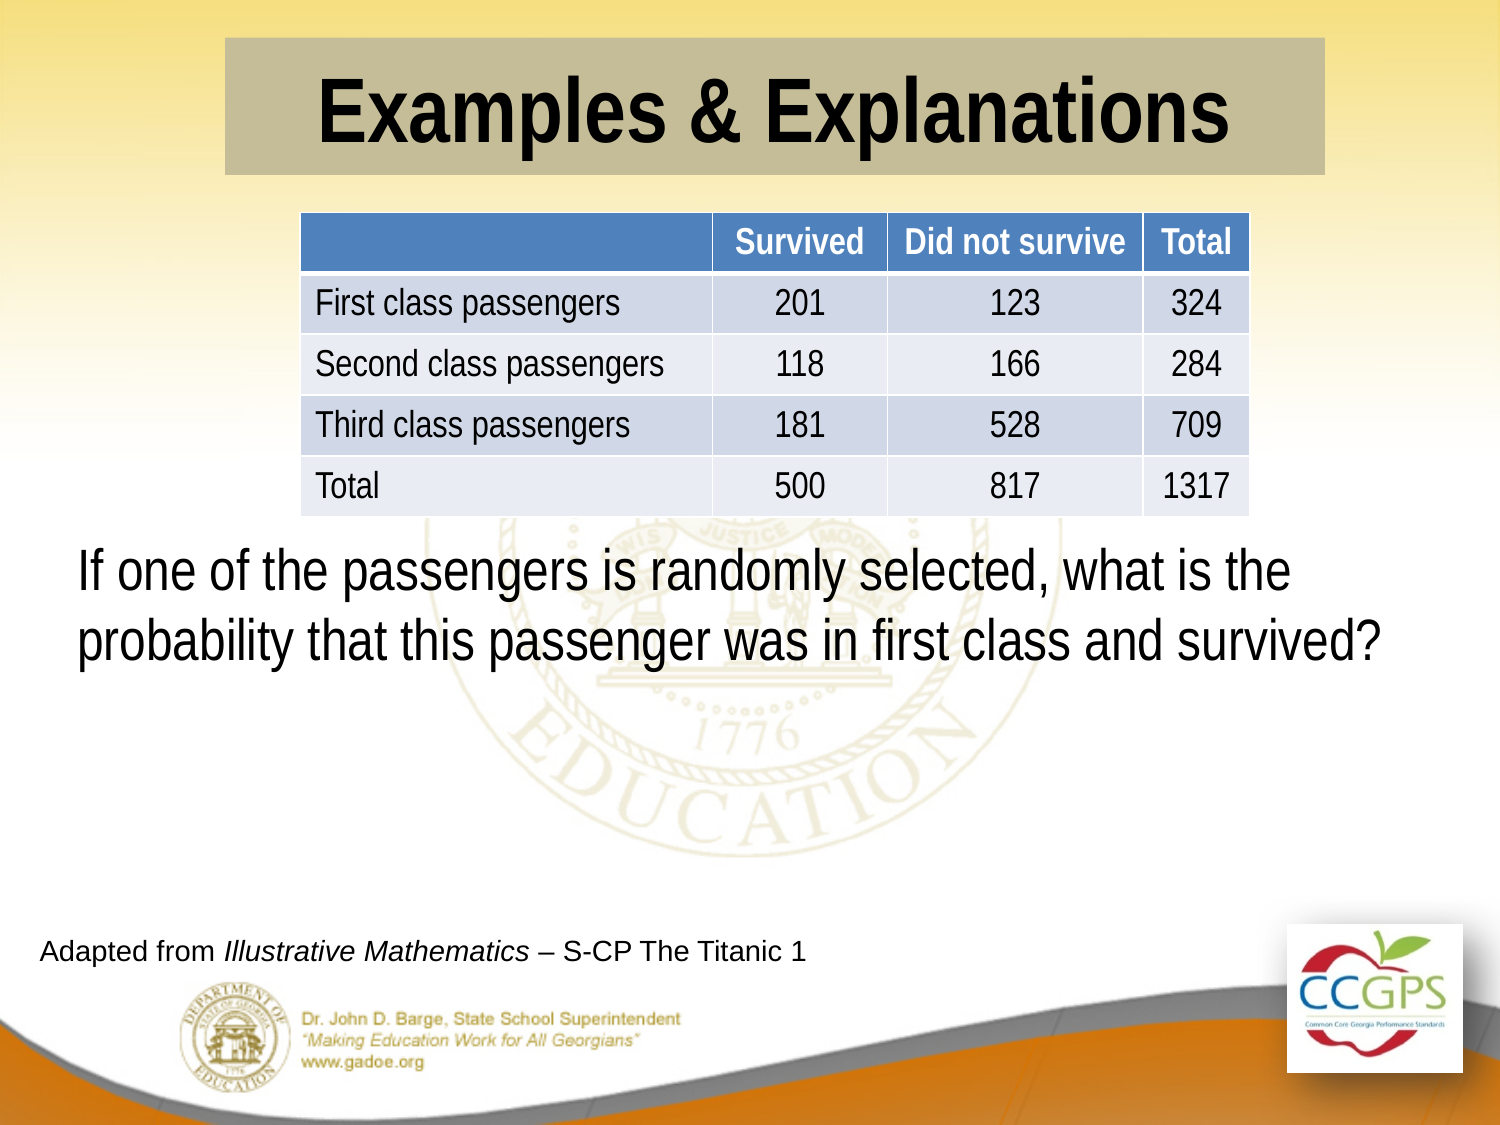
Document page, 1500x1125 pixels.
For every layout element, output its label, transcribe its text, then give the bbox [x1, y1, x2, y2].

table_cell 201 [713, 276, 887, 333]
table_cell 118 [713, 335, 887, 394]
table_header Survived [713, 213, 887, 271]
table_cell 166 [888, 335, 1142, 394]
table_cell Third class passengers [301, 396, 712, 455]
picture [0, 0, 1500, 1125]
table_cell 181 [713, 396, 887, 455]
table_cell First class passengers [301, 276, 712, 333]
subtitle If one of the passengers is randomly selected, what is the probability that this passenger was in first class and survived? [62, 524, 1438, 926]
table_cell Total [301, 457, 712, 516]
table_header Total [1144, 213, 1249, 271]
table_header Did not survive [888, 213, 1142, 271]
table_header [301, 213, 712, 271]
table_cell Second class passengers [301, 335, 712, 394]
table_cell 500 [713, 457, 887, 516]
table_cell 284 [1144, 335, 1249, 394]
table_cell 123 [888, 276, 1142, 333]
text_box Adapted from Illustrative Mathematics – S-CP The Titanic 1 [24, 924, 1284, 975]
title Examples & Explanations [224, 37, 1326, 176]
table_cell 528 [888, 396, 1142, 455]
table_cell 709 [1144, 396, 1249, 455]
table_cell 1317 [1144, 457, 1249, 516]
table_cell 817 [888, 457, 1142, 516]
table_cell 324 [1144, 276, 1249, 333]
